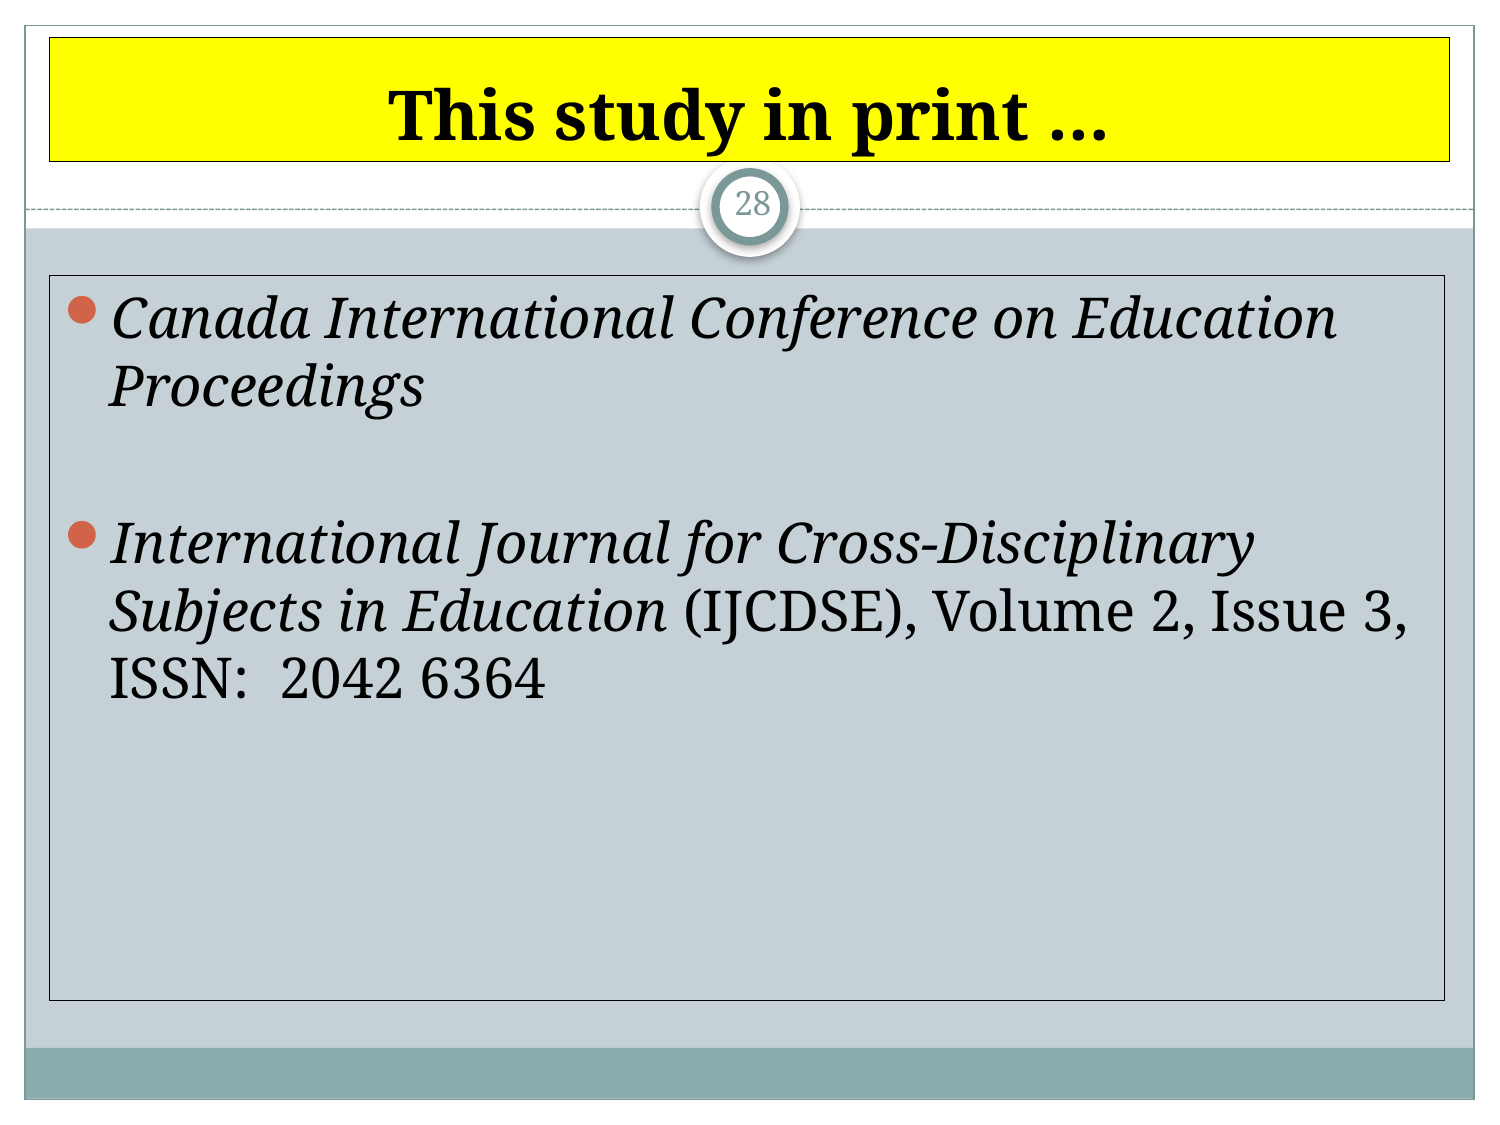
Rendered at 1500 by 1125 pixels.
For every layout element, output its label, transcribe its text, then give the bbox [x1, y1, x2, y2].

list Canada International Conference on Education Proceedings International Journal for Cross-Disciplinary Subjects in Education (IJCDSE), Volume 2, Issue 3, ISSN: 2042 6364 [49, 275, 1445, 1001]
title This study in print … [49, 37, 1450, 162]
slide_number 28 [715, 168, 791, 241]
